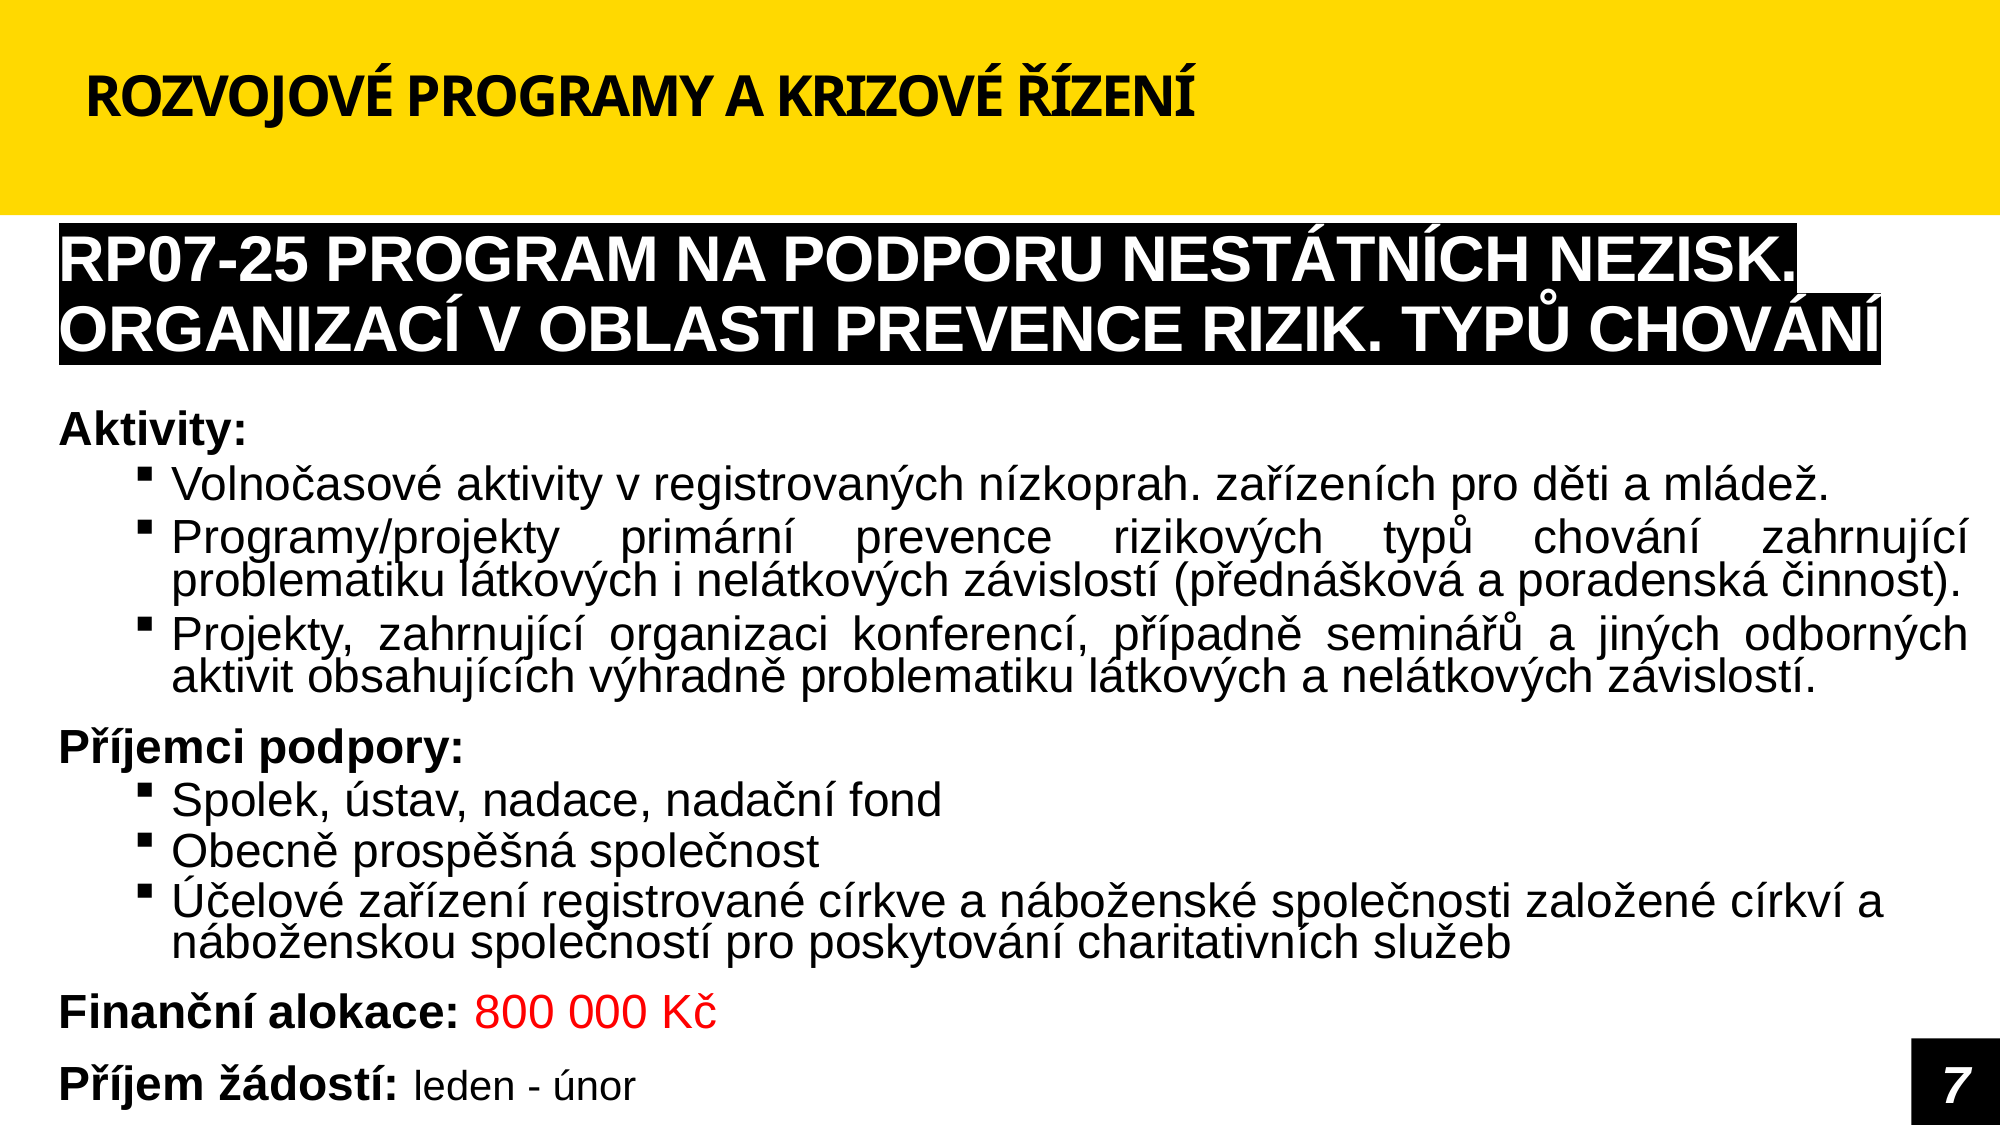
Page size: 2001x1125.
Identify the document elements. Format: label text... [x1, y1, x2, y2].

slide_number 7 [1911, 1038, 2000, 1125]
title ROZVOJOVÉ PROGRAMY A KRIZOVÉ ŘÍZENÍ [69, 60, 1918, 214]
list RP07-25 PROGRAM NA PODPORU NESTÁTNÍCH NEZISK. ORGANIZACÍ V OBLASTI PREVENCE RIZIK. TYPŮ CHOVÁNÍ Aktivity: Volnočasové aktivity v registrovaných nízkoprah. zařízeních pro děti a mládež. Programy/projekty primární prevence rizikových typů chování zahrnující problematiku látkových i nelátkových závislostí (přednášková a poradenská činnost). Projekty, zahrnující organizaci konferencí, případně seminářů a jiných odborných aktivit obsahujících výhradně problematiku látkových a nelátkových závislostí. Příjemci podpory: Spolek, ústav, nadace, nadační fond Obecně prospěšná společnost Účelové zařízení registrované církve a náboženské společnosti založené církví a náboženskou společností pro poskytování charitativních služeb Finanční alokace: 800 000 Kč Příjem žádostí: leden - únor [0, 218, 2000, 1125]
